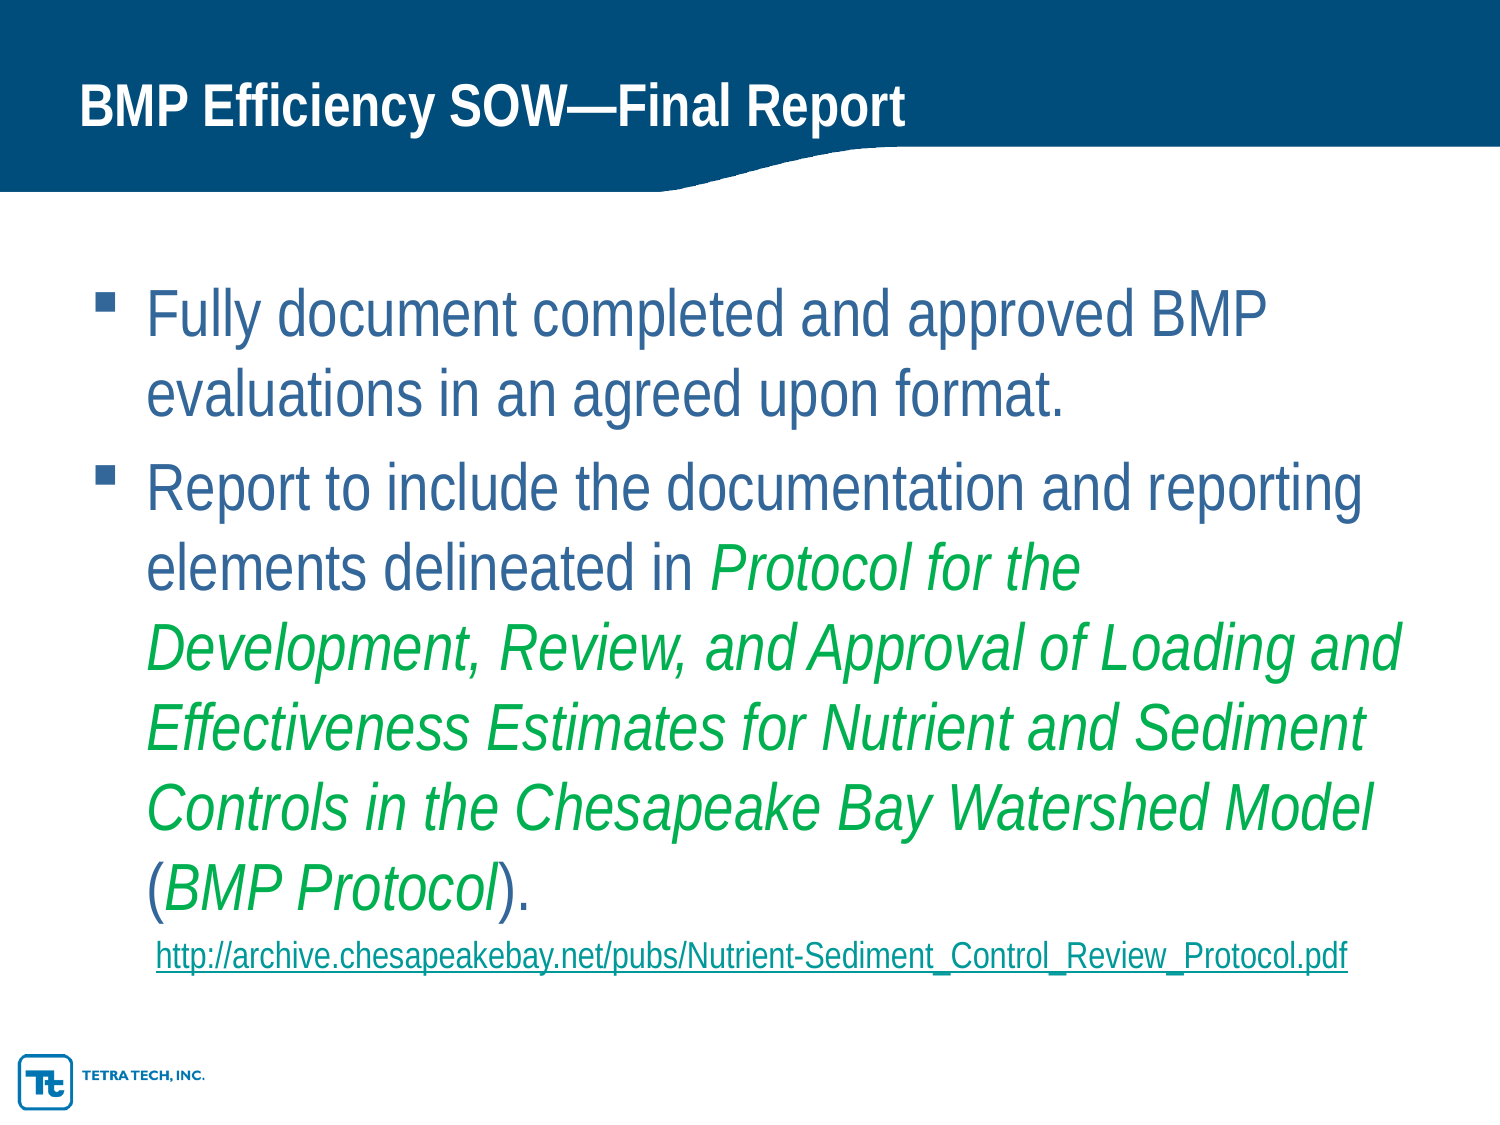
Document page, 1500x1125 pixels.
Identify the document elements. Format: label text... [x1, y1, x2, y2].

picture [16, 1050, 205, 1114]
list Fully document completed and approved BMP evaluations in an agreed upon format. Report to include the documentation and reporting elements delineated in Protocol for the Development, Review, and Approval of Loading and Effectiveness Estimates for Nutrient and Sediment Controls in the Chesapeake Bay Watershed Model (BMP Protocol). http://archive.chesapeakebay.net/pubs/Nutrient-Sediment_Control_Review_Protocol.pdf [74, 262, 1426, 1006]
picture [0, 0, 1500, 1000]
title BMP Efficiency SOW—Final Report [63, 34, 1359, 171]
